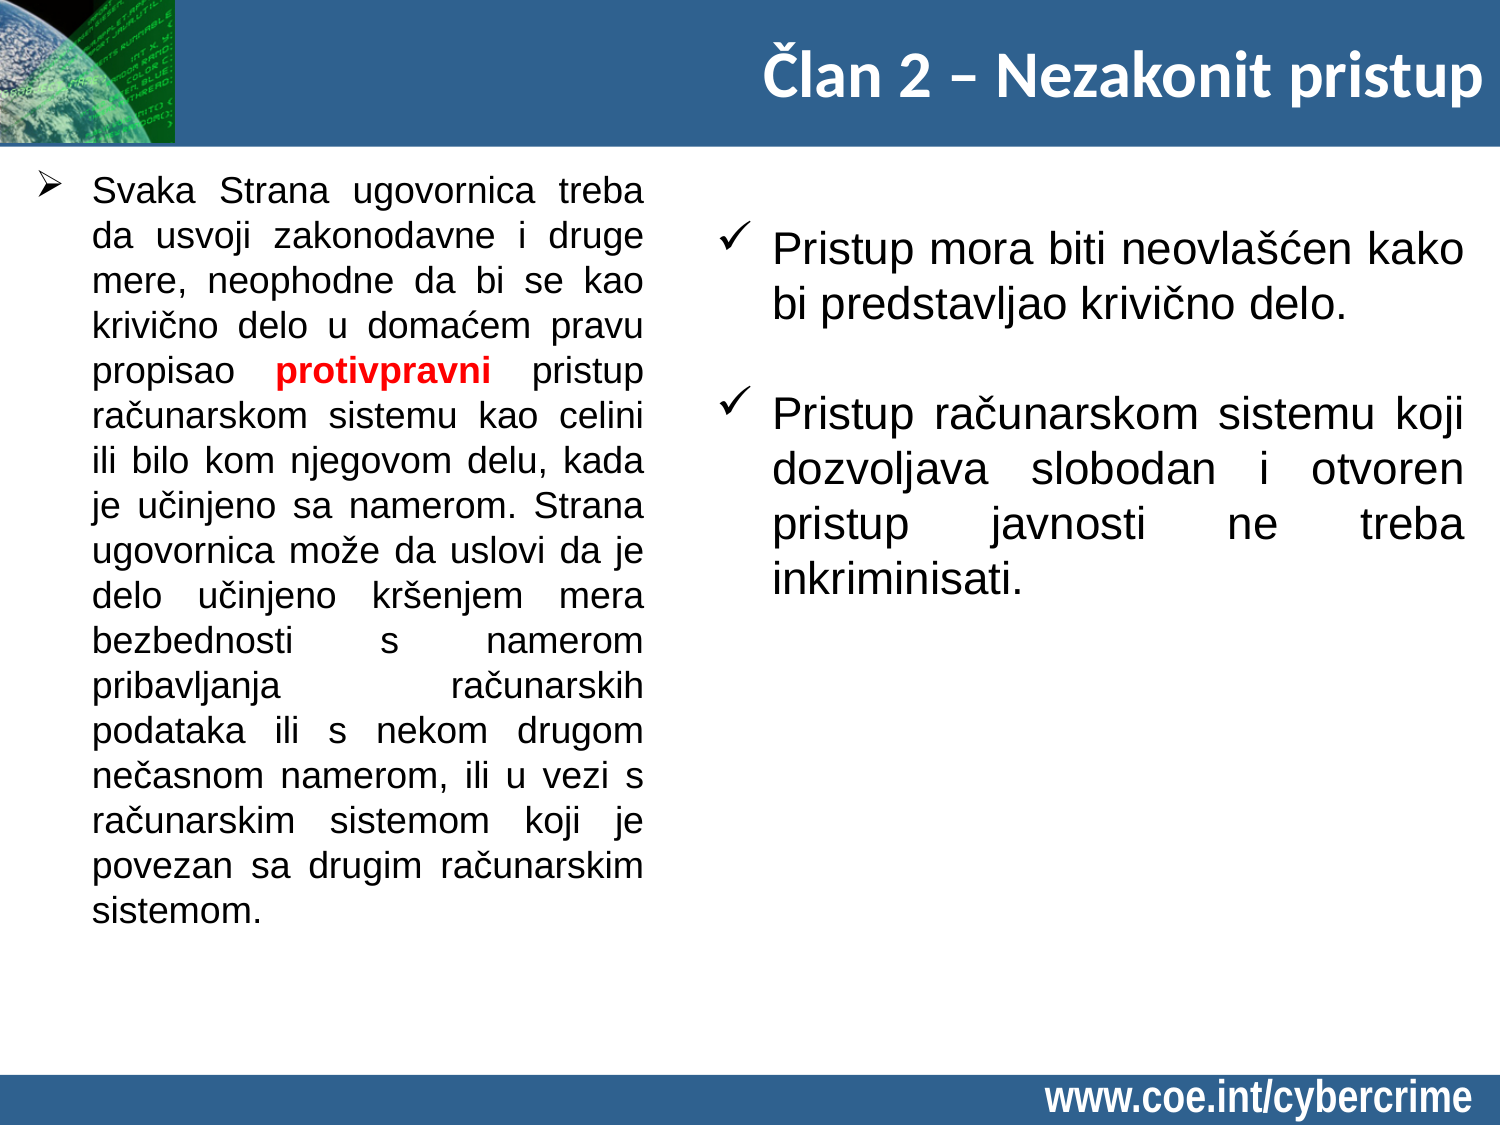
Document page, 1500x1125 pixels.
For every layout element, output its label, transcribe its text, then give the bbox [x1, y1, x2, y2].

text_box Član 2 – Nezakonit pristup [176, 0, 1500, 149]
text_box www.coe.int/cybercrime [1030, 1059, 1500, 1125]
text_box Svaka Strana ugovornica treba da usvoji zakonodavne i druge mere, neophodne da bi se kao krivično delo u domaćem pravu propisao protivpravni pristup računarskom sistemu kao celini ili bilo kom njegovom delu, kada je učinjeno sa namerom. Strana ugovornica može da uslovi da je delo učinjeno kršenjem mera bezbednosti s namerom pribavljanja računarskih podataka ili s nekom drugom nečasnom namerom, ili u vezi s računarskim sistemom koji je povezan sa drugim računarskim sistemom. [20, 158, 659, 938]
text_box Pristup mora biti neovlašćen kako bi predstavljao krivično delo. Pristup računarskom sistemu koji dozvoljava slobodan i otvoren pristup javnosti ne treba inkriminisati. [701, 211, 1480, 666]
text_box [0, 1073, 1030, 1125]
picture [0, 0, 175, 143]
